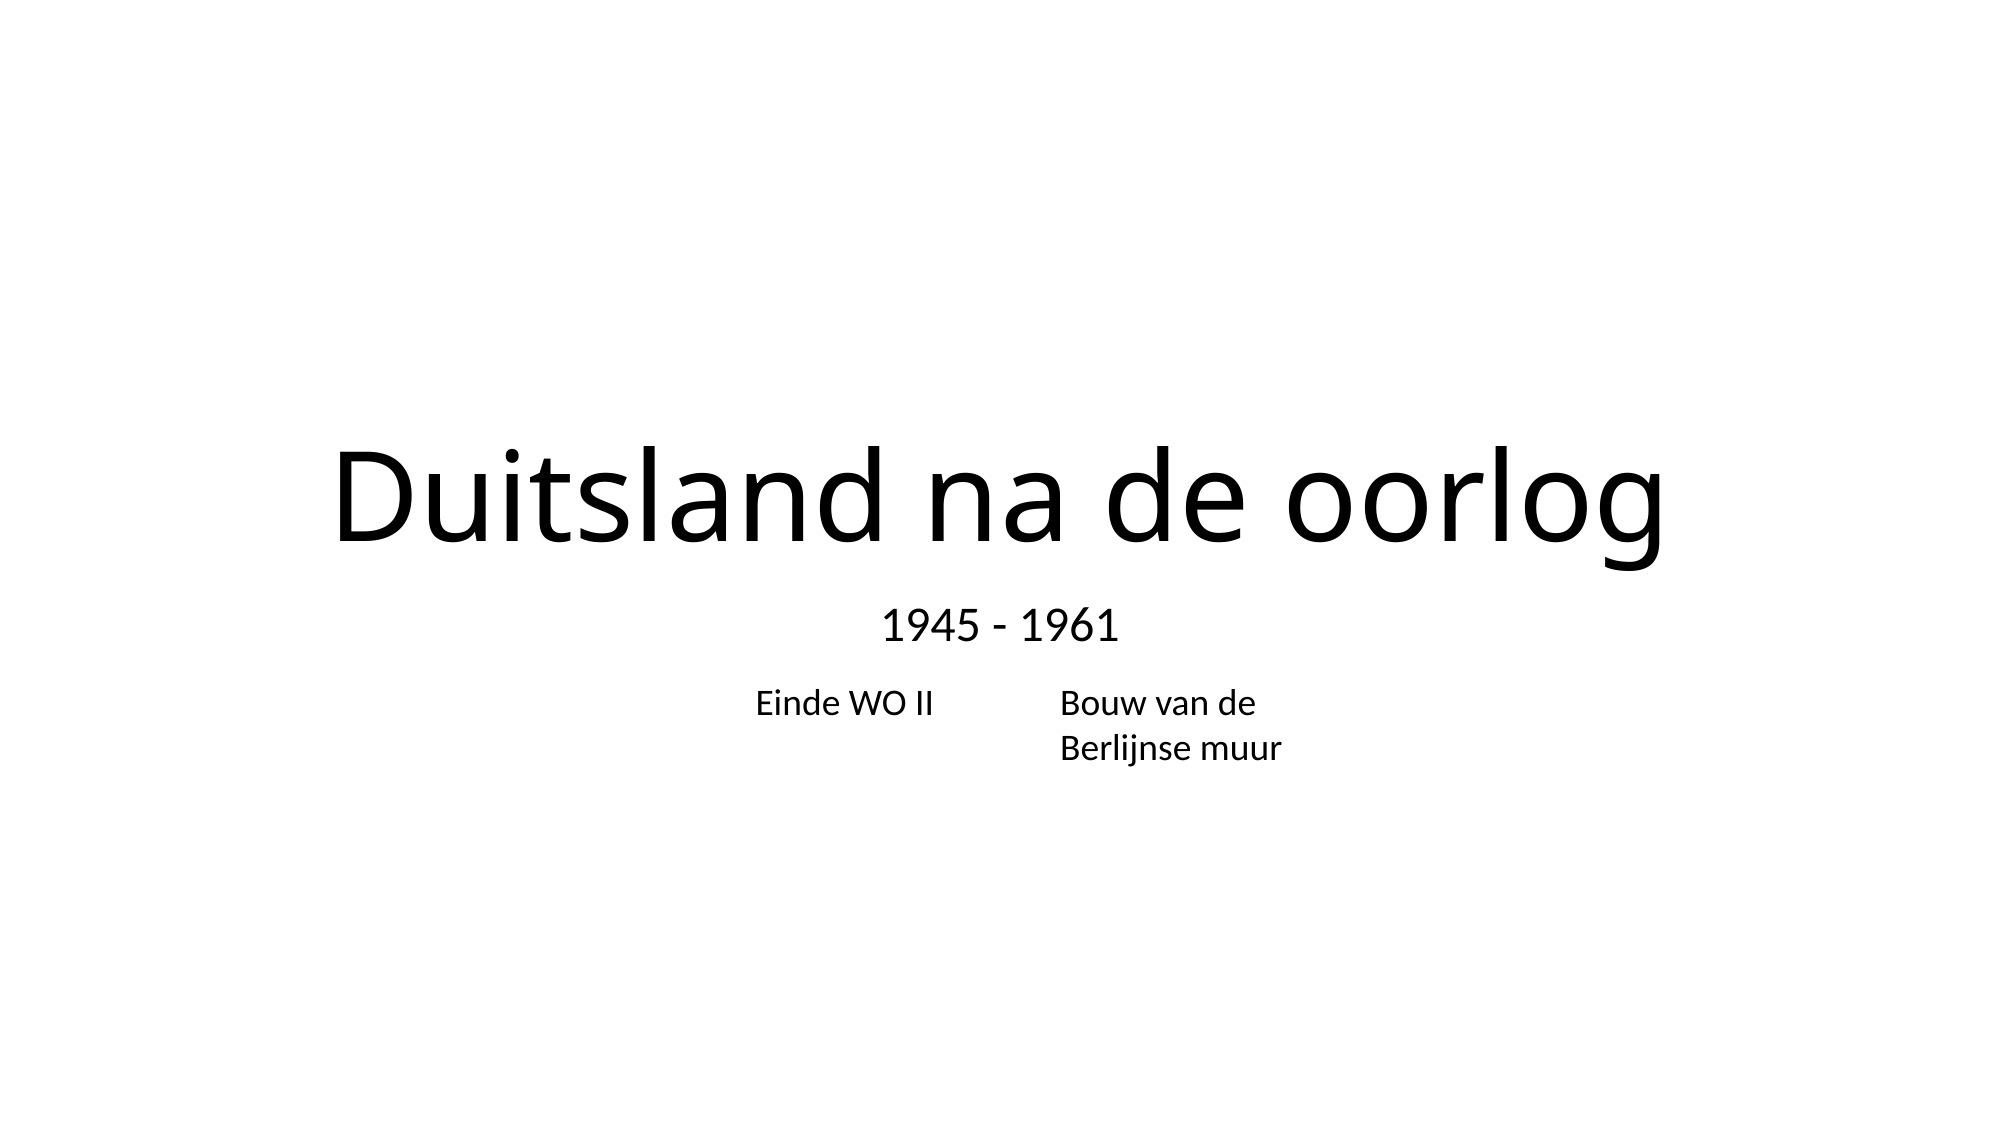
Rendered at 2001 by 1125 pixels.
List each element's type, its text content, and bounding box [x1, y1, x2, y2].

text_box Bouw van de Berlijnse muur [1045, 670, 1337, 776]
text_box Einde WO II [740, 670, 957, 731]
subtitle 1945 - 1961 [249, 590, 1750, 863]
title Duitsland na de oorlog [249, 184, 1750, 576]
